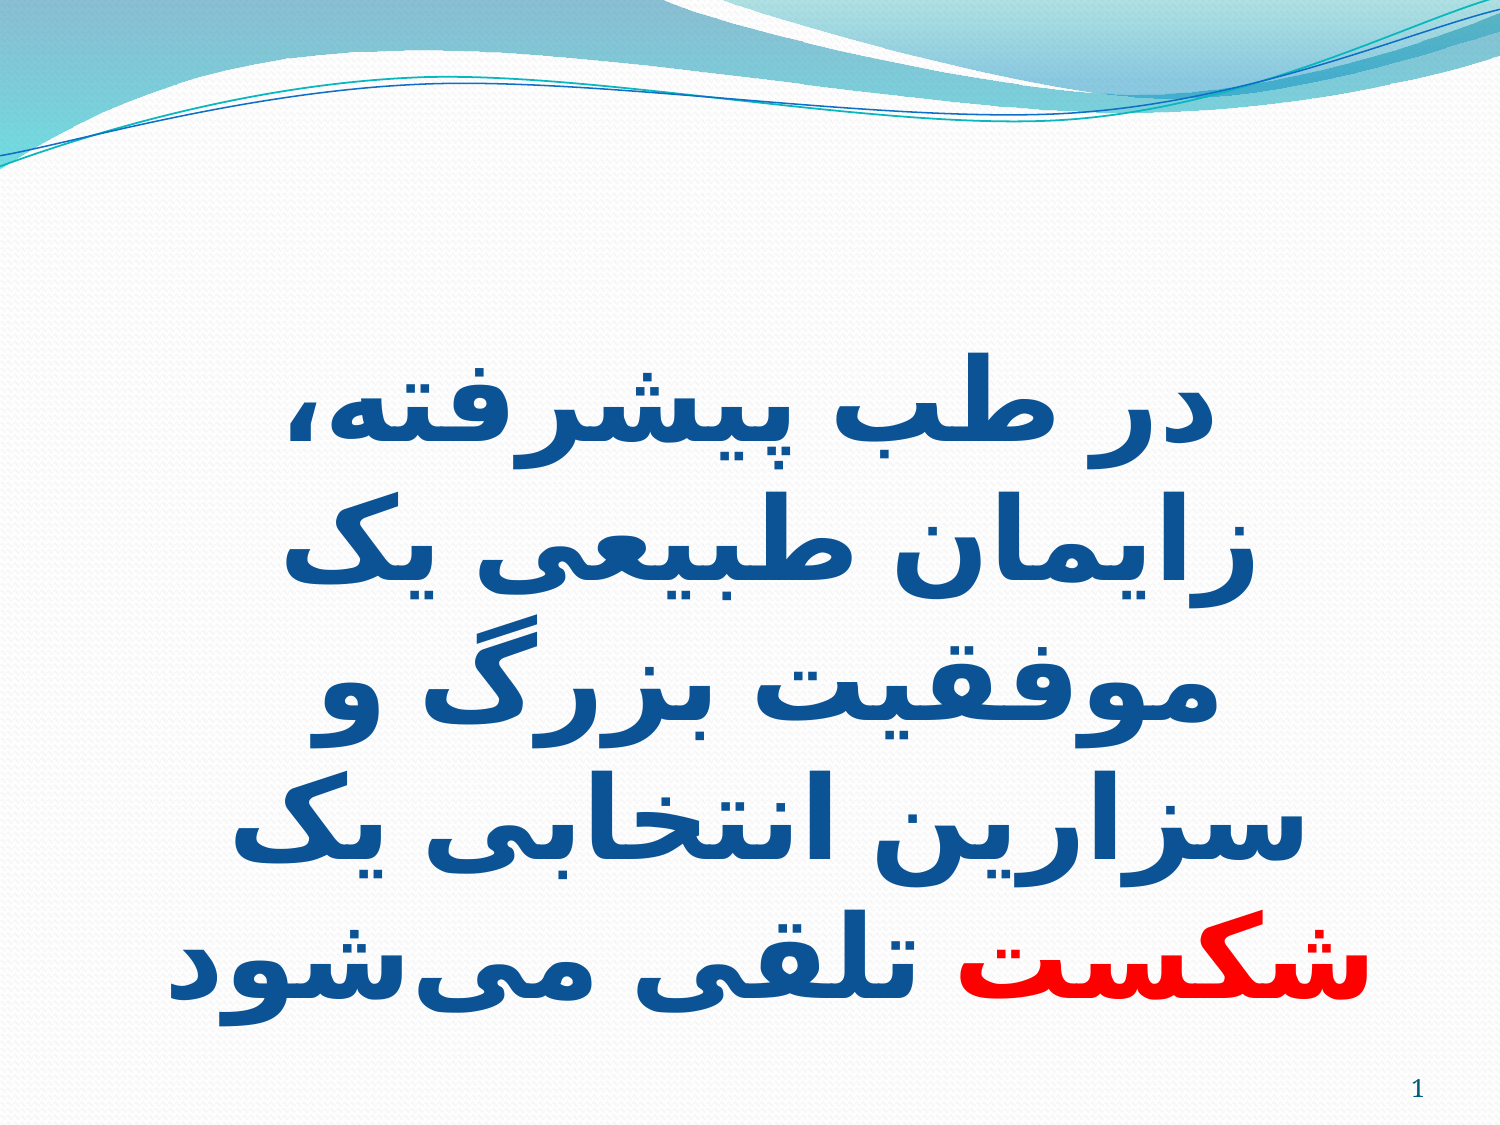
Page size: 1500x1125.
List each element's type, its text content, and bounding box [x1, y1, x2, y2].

list در طب پیشرفته، زایمان طبیعی یک موفقیت بزرگ و سزارین انتخابی یک شکست تلقی می‌شود [75, 317, 1425, 1038]
slide_number 1 [1299, 1042, 1425, 1103]
